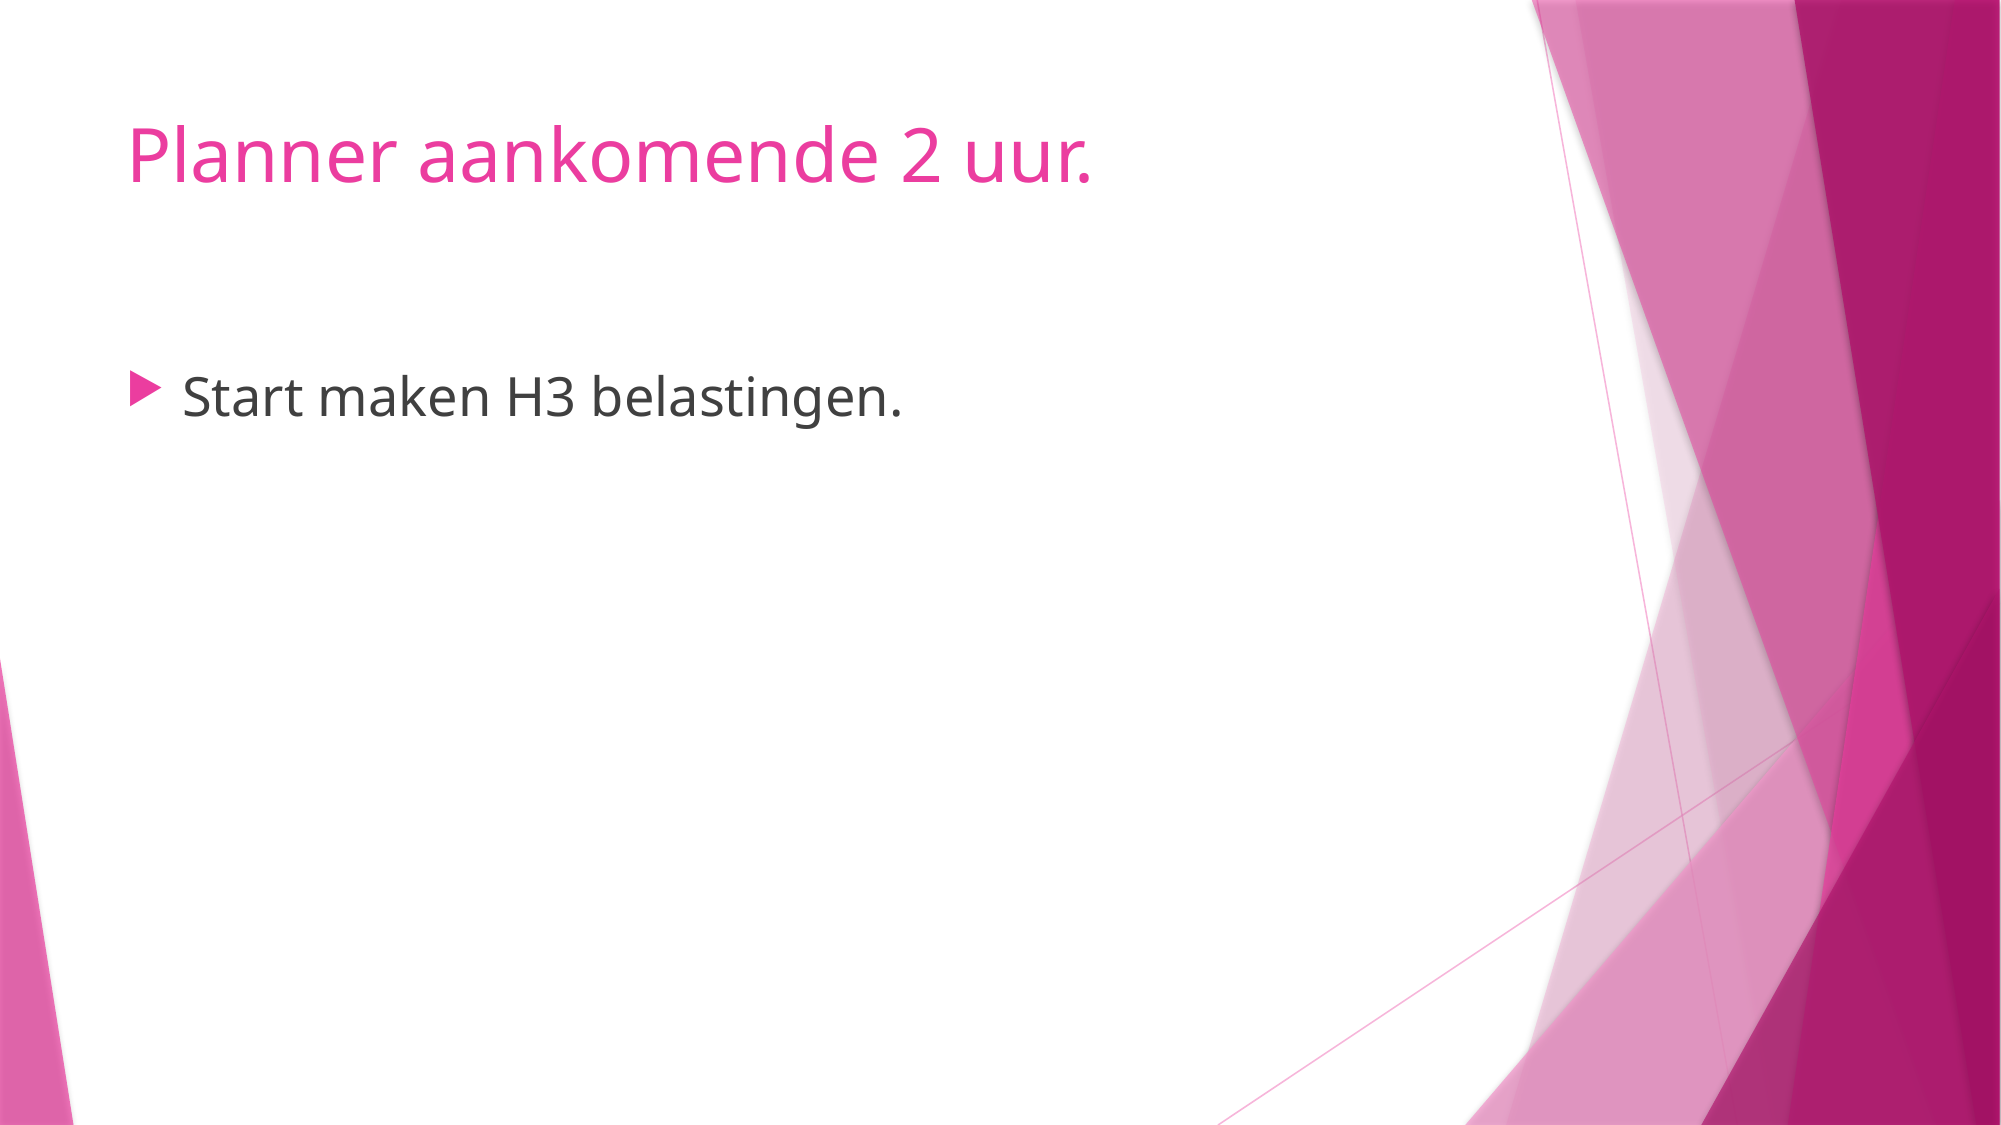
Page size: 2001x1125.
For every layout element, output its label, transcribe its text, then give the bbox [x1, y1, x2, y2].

title Planner aankomende 2 uur. [111, 99, 1522, 317]
list Start maken H3 belastingen. [111, 354, 1522, 992]
